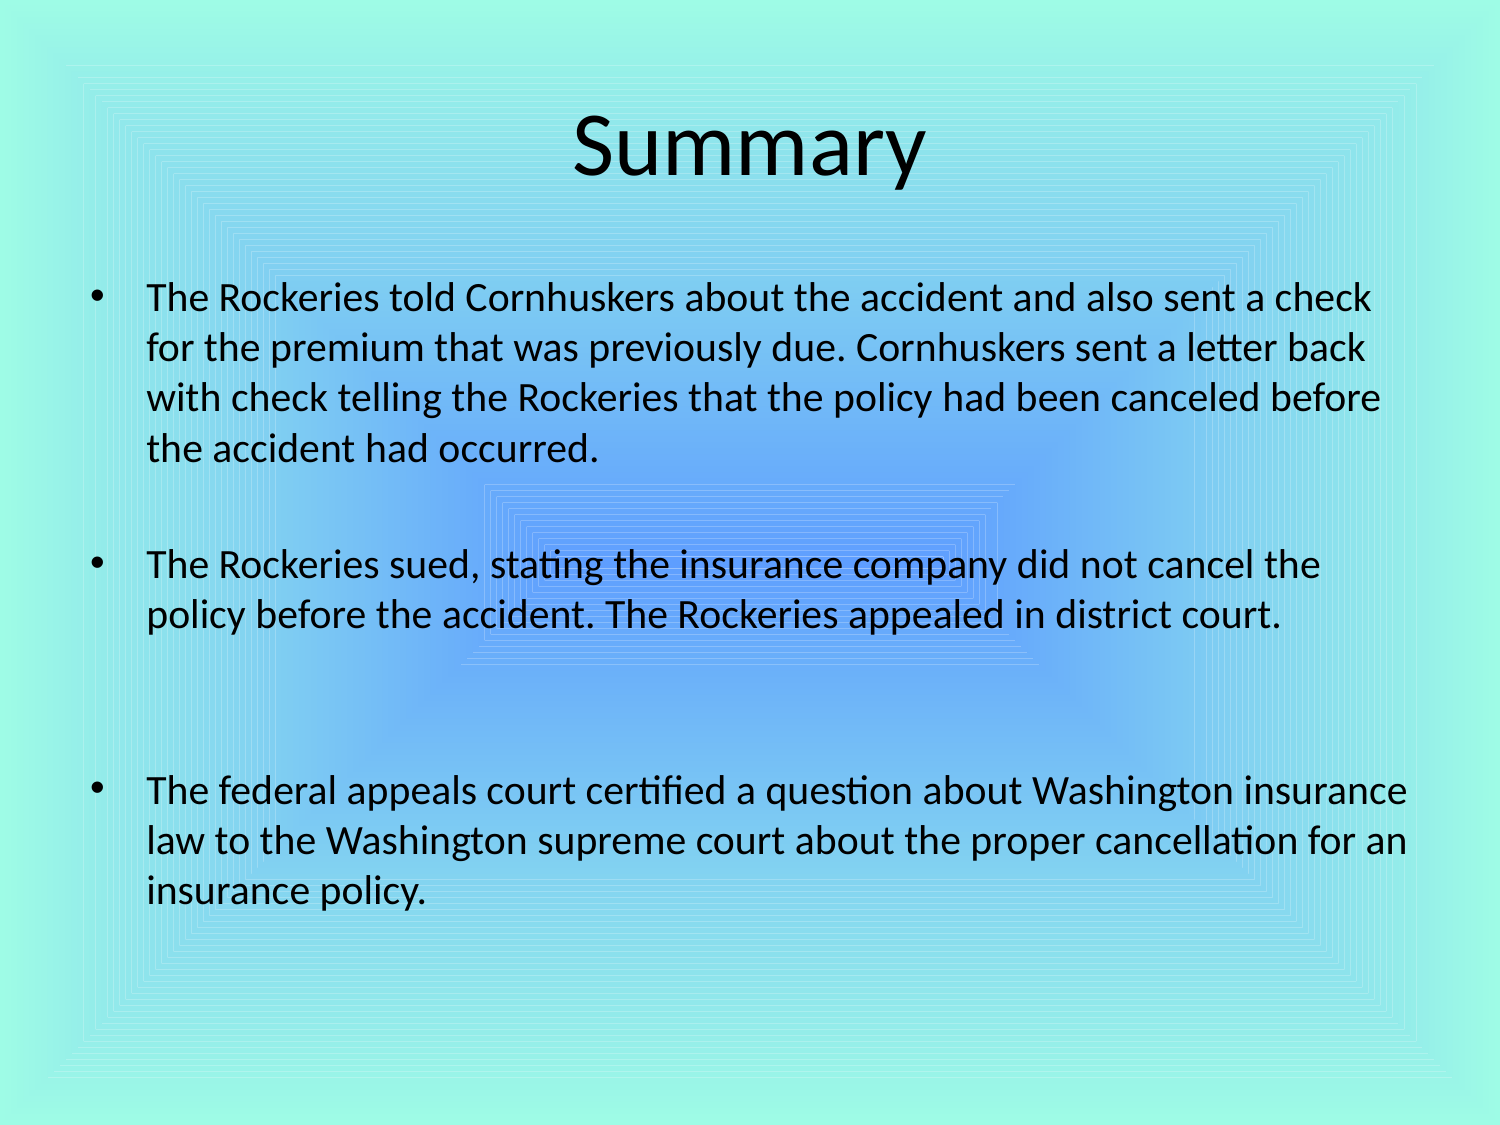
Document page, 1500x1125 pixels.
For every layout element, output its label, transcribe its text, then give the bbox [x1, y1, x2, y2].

list The Rockeries told Cornhuskers about the accident and also sent a check for the premium that was previously due. Cornhuskers sent a letter back with check telling the Rockeries that the policy had been canceled before the accident had occurred. The Rockeries sued, stating the insurance company did not cancel the policy before the accident. The Rockeries appealed in district court. The federal appeals court certified a question about Washington insurance law to the Washington supreme court about the proper cancellation for an insurance policy. [75, 262, 1425, 1005]
title Summary [75, 45, 1425, 233]
